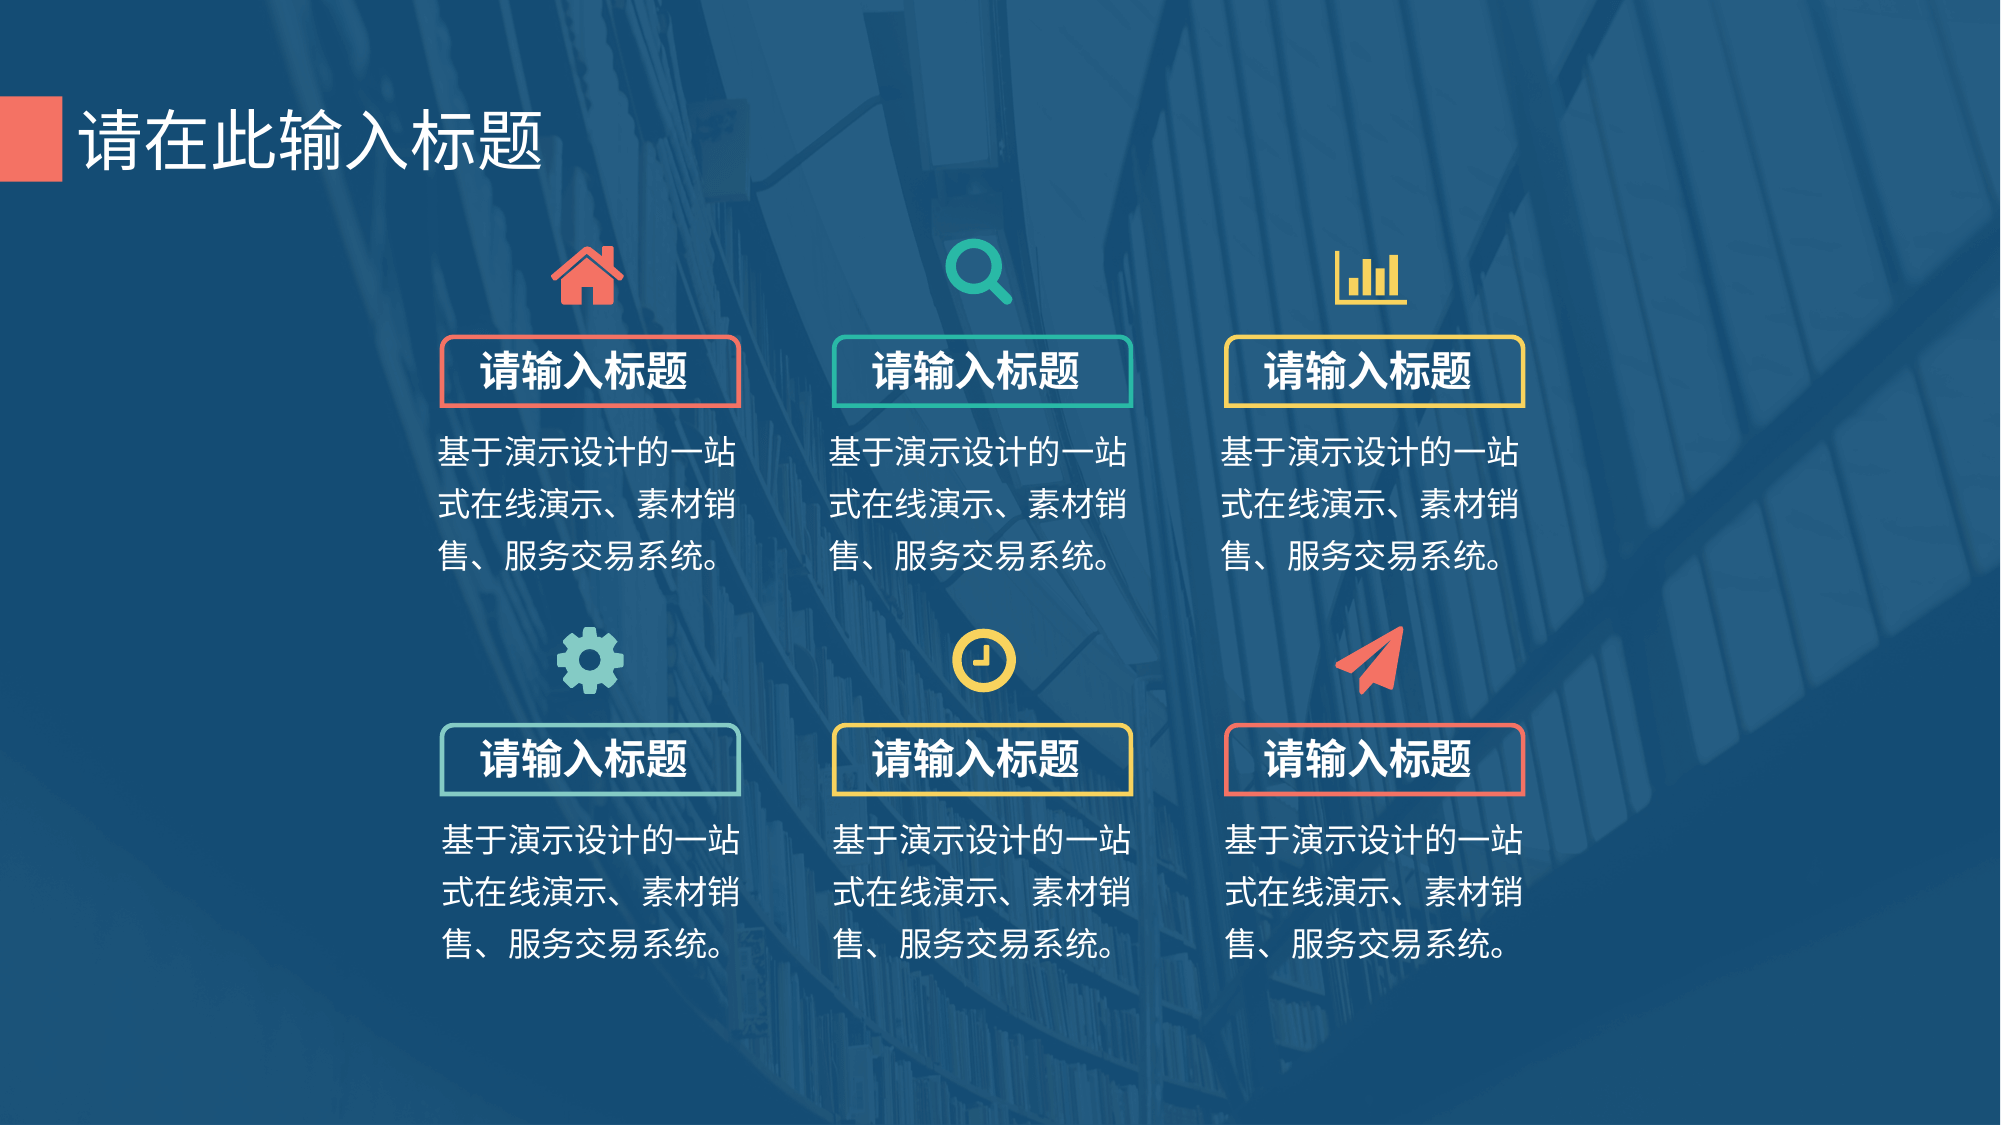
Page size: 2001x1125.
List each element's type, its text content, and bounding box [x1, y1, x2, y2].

text_box [440, 724, 740, 795]
text_box 基于演示设计的一站式在线演示、素材销售、服务交易系统。 [423, 411, 764, 583]
text_box [945, 238, 1013, 305]
text_box [952, 628, 1016, 693]
text_box 基于演示设计的一站式在线演示、素材销售、服务交易系统。 [817, 799, 1159, 971]
text_box [551, 246, 624, 305]
text_box [1335, 250, 1407, 305]
text_box [833, 724, 1132, 795]
text_box 基于演示设计的一站式在线演示、素材销售、服务交易系统。 [427, 799, 768, 971]
text_box [1225, 724, 1525, 795]
text_box [833, 335, 1132, 407]
text_box [440, 335, 740, 407]
text_box 基于演示设计的一站式在线演示、素材销售、服务交易系统。 [1210, 799, 1551, 971]
text_box 基于演示设计的一站式在线演示、素材销售、服务交易系统。 [1205, 411, 1547, 583]
text_box 基于演示设计的一站式在线演示、素材销售、服务交易系统。 [813, 411, 1155, 583]
text_box [1225, 335, 1525, 407]
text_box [0, 96, 547, 182]
text_box [557, 627, 624, 694]
text_box [1335, 626, 1404, 695]
picture [0, 0, 2001, 1125]
